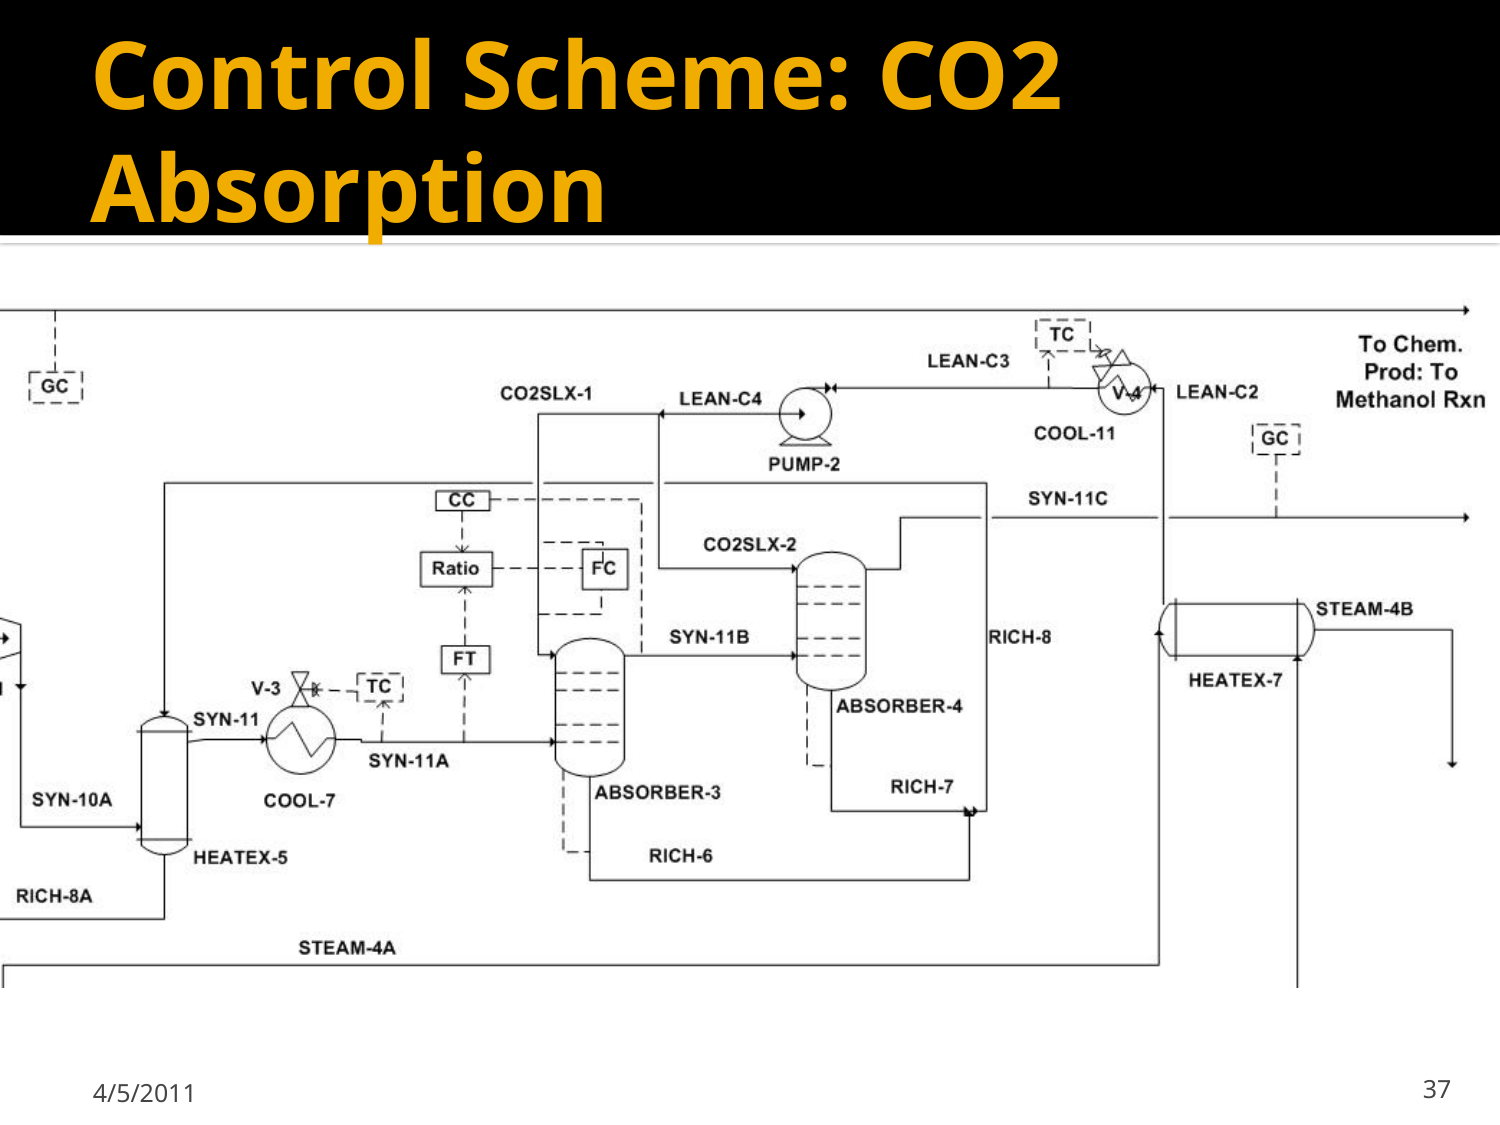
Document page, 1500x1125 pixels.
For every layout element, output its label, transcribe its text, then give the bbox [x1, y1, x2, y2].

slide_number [75, 1062, 425, 1108]
title Control Scheme: CO2 Absorption [75, 25, 1425, 231]
slide_number 37 [1345, 1062, 1467, 1108]
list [0, 287, 1488, 988]
